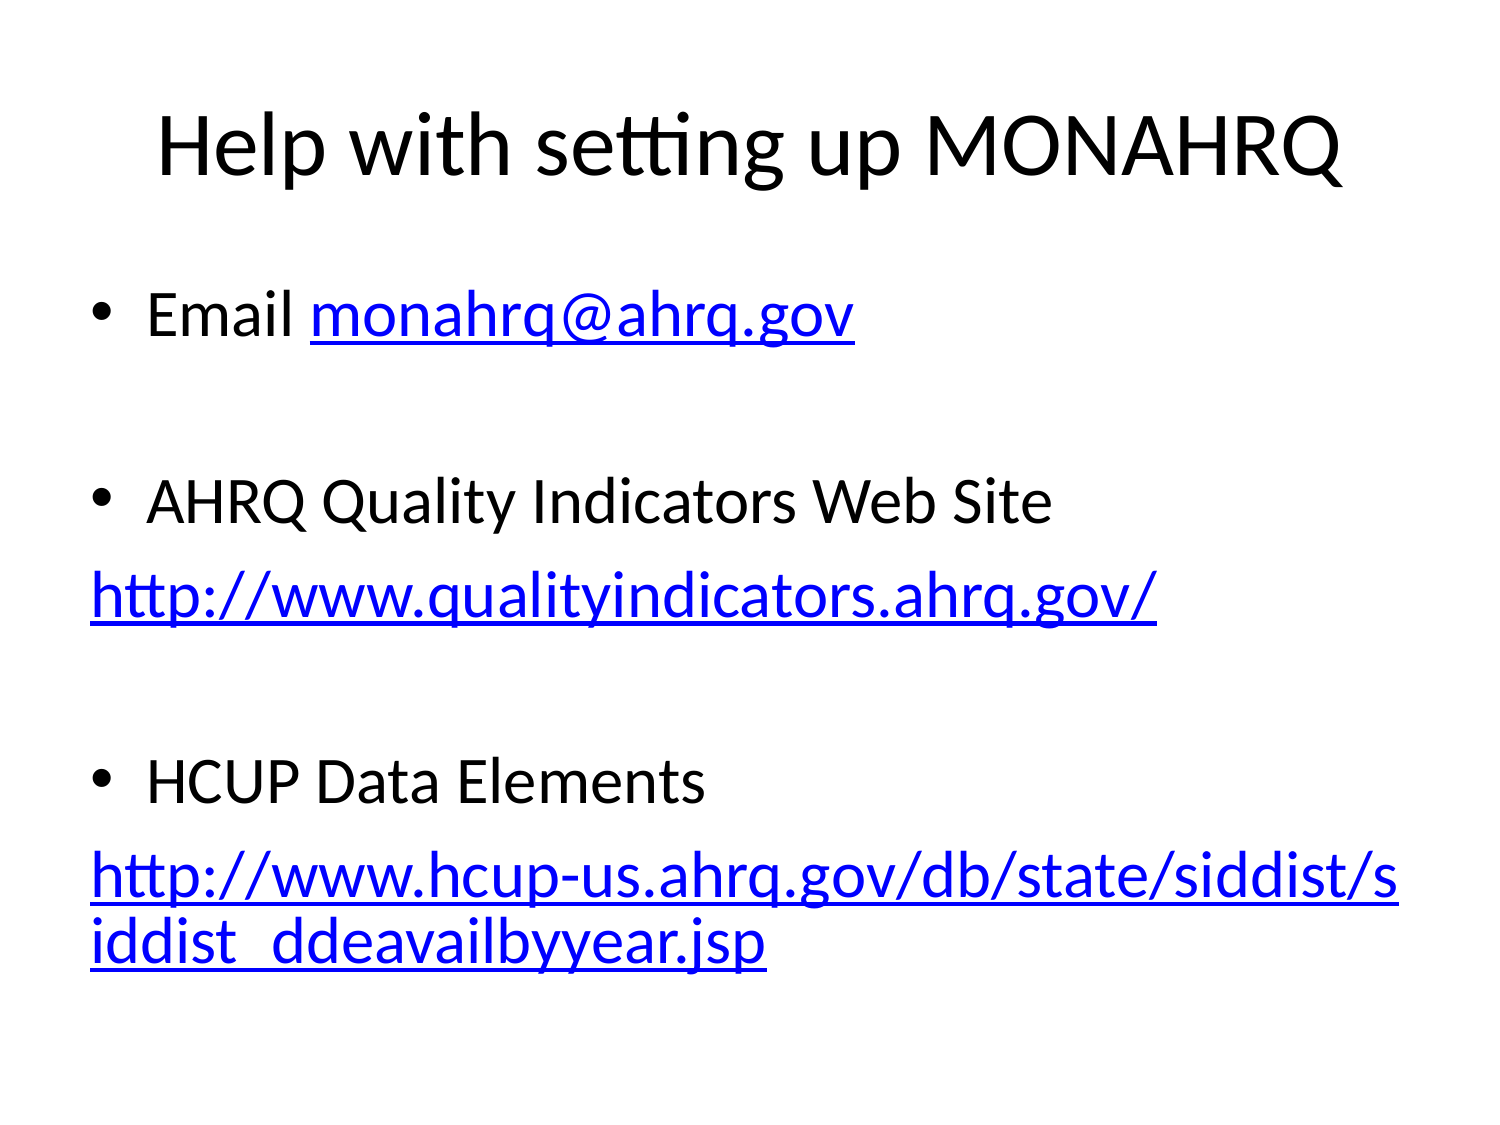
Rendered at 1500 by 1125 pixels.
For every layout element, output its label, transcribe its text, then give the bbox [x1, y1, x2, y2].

list Email monahrq@ahrq.gov AHRQ Quality Indicators Web Site http://www.qualityindicators.ahrq.gov/ HCUP Data Elements http://www.hcup-us.ahrq.gov/db/state/siddist/siddist_ddeavailbyyear.jsp [75, 262, 1425, 1005]
title Help with setting up MONAHRQ [75, 45, 1425, 233]
